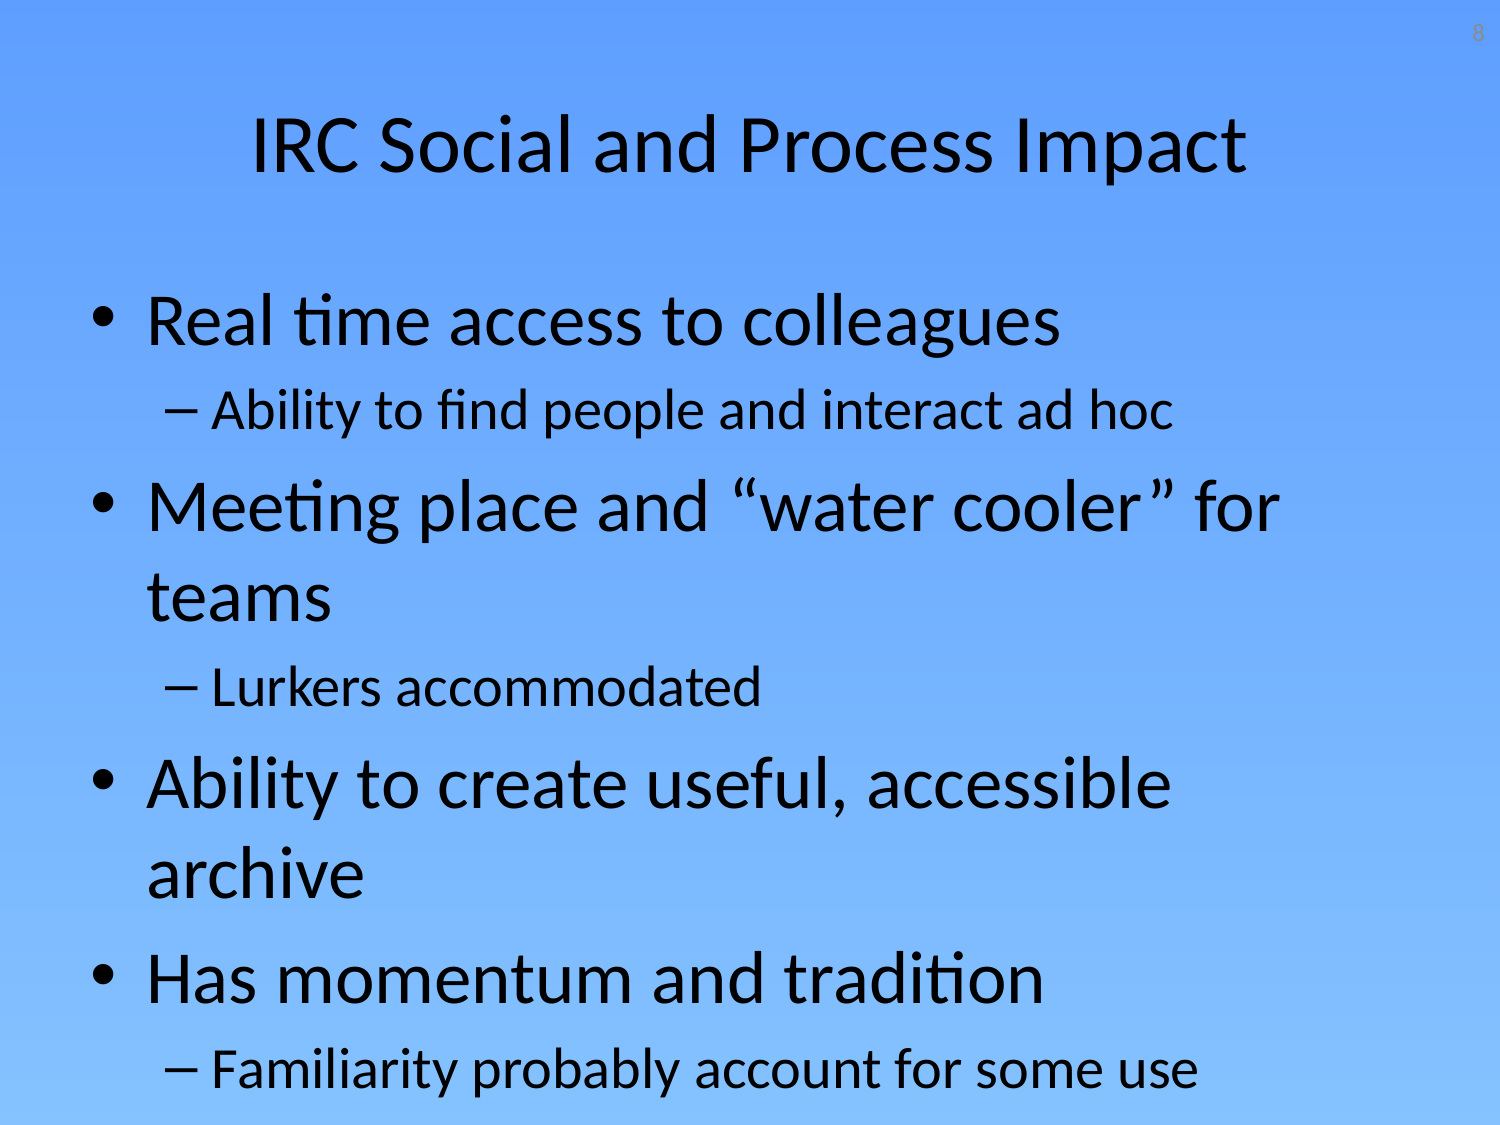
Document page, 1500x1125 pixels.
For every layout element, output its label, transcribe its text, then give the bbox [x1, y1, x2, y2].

title IRC Social and Process Impact [74, 44, 1426, 233]
slide_number 8 [1400, 0, 1500, 63]
list Real time access to colleagues Ability to find people and interact ad hoc Meeting place and “water cooler” for teams Lurkers accommodated Ability to create useful, accessible archive Has momentum and tradition Familiarity probably account for some use [74, 262, 1426, 1006]
